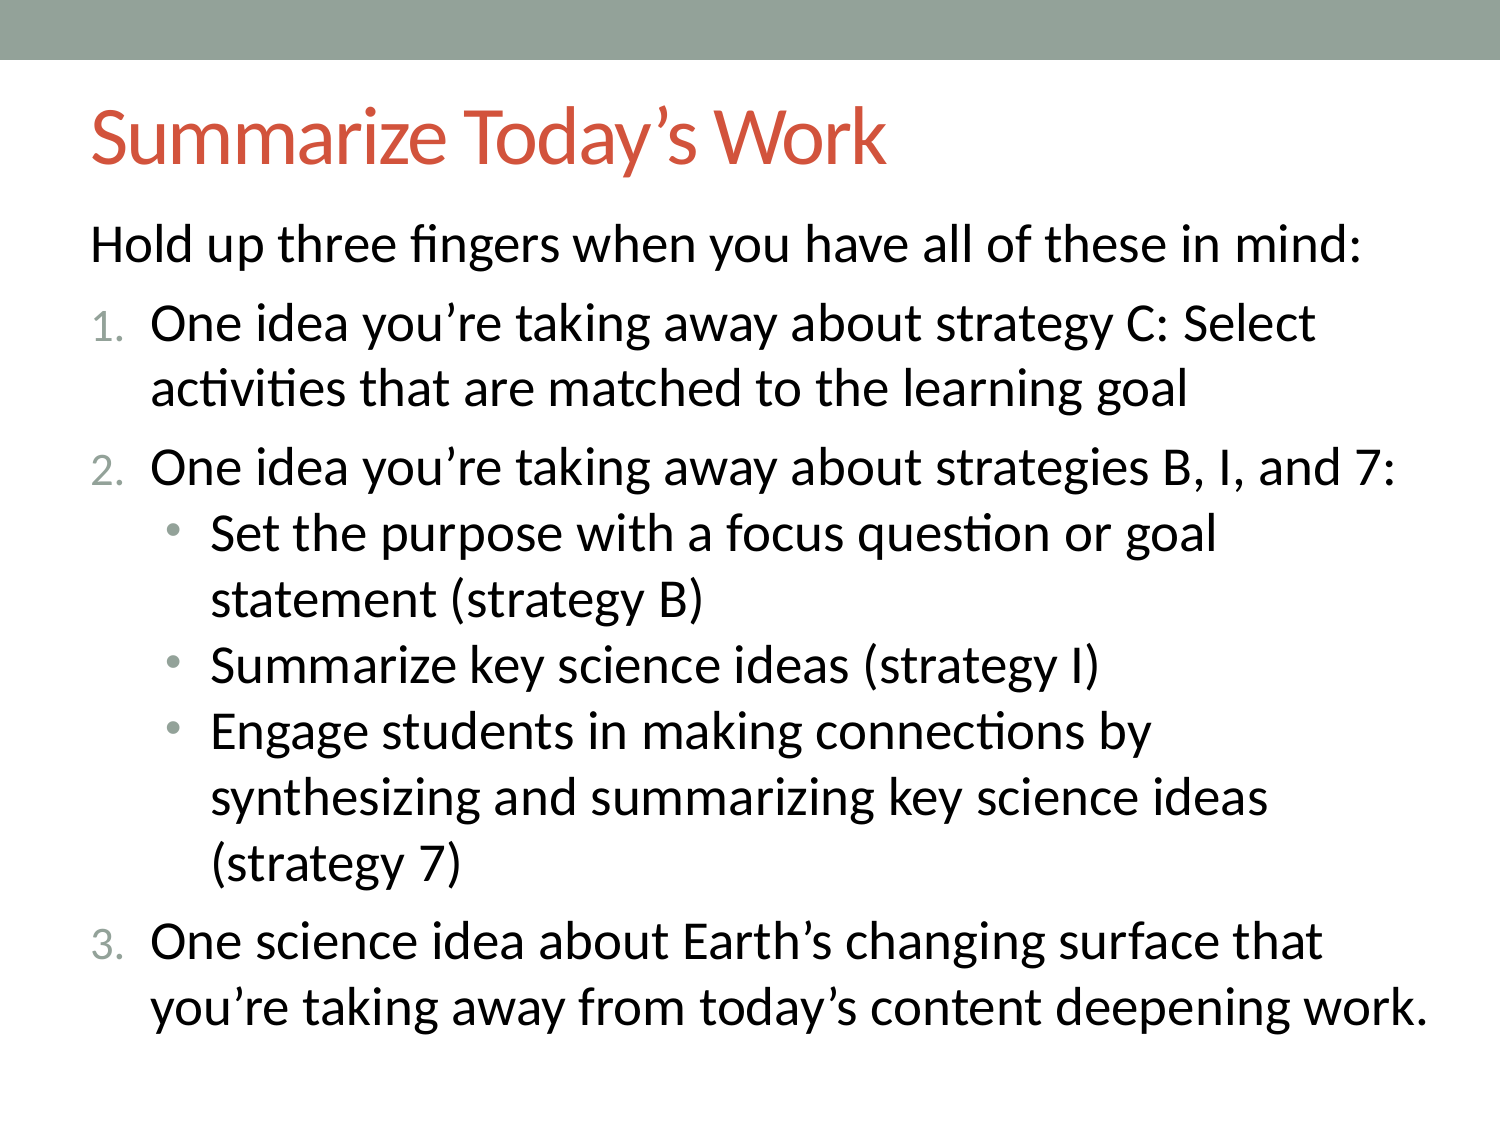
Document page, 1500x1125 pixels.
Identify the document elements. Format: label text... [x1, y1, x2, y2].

title Summarize Today’s Work [75, 50, 1425, 200]
list Hold up three fingers when you have all of these in mind: One idea you’re taking away about strategy C: Select activities that are matched to the learning goal One idea you’re taking away about strategies B, I, and 7: Set the purpose with a focus question or goal statement (strategy B) Summarize key science ideas (strategy I) Engage students in making connections by synthesizing and summarizing key science ideas (strategy 7) One science idea about Earth’s changing surface that you’re taking away from today’s content deepening work. [75, 200, 1450, 1063]
